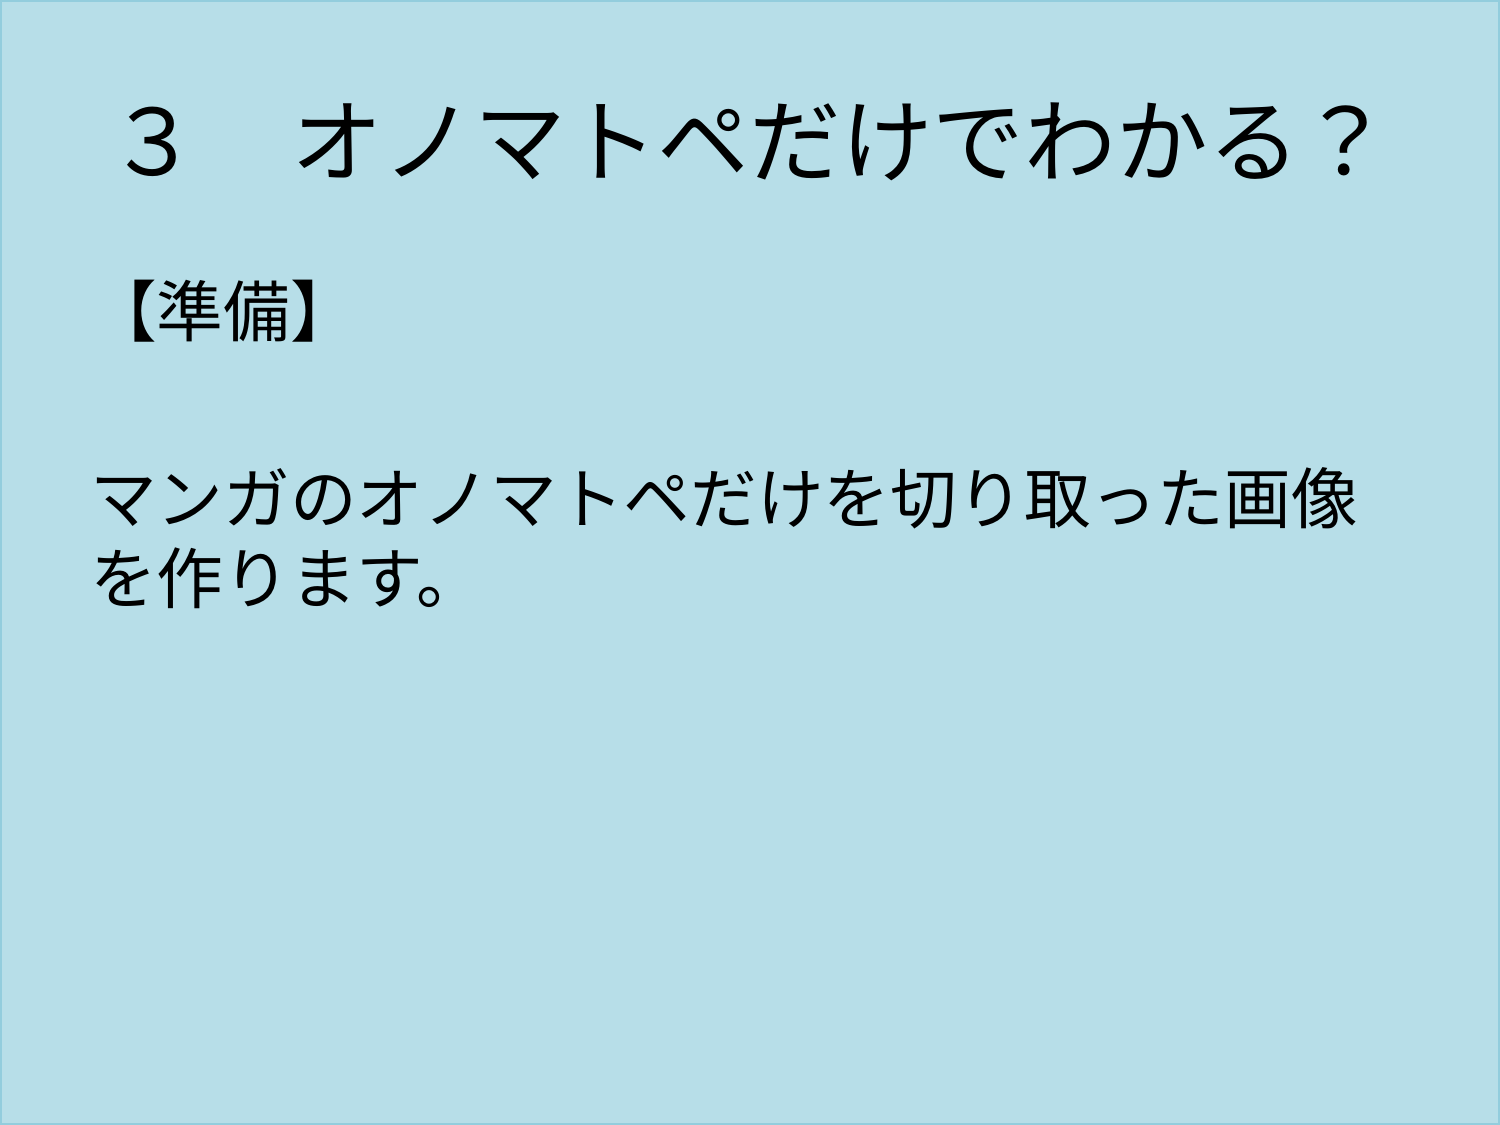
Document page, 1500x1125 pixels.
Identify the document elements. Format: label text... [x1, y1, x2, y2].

list 【準備】 マンガのオノマトペだけを切り取った画像を作ります。 [75, 262, 1425, 1005]
text_box [0, 0, 1500, 1125]
title ３ オノマトペだけでわかる？ [75, 45, 1425, 233]
